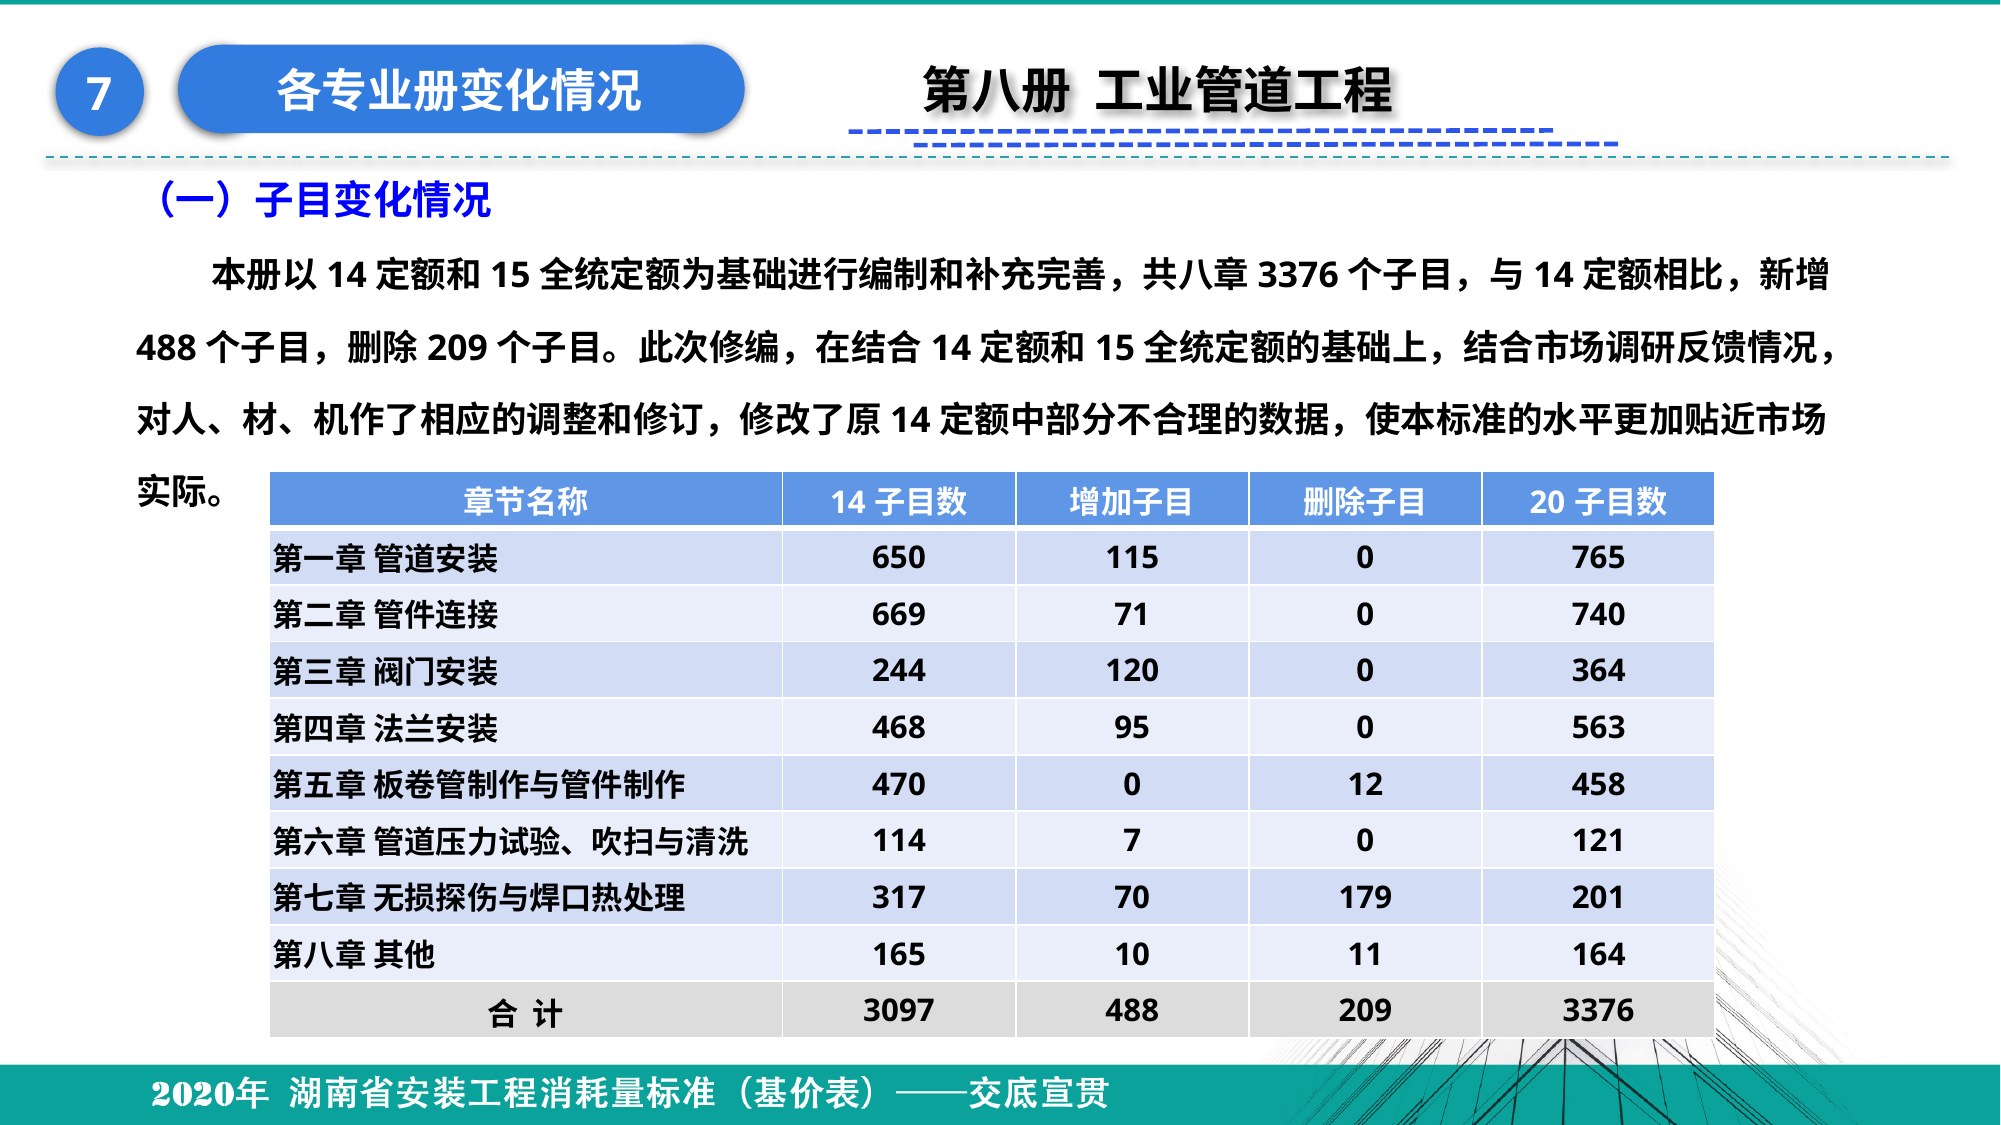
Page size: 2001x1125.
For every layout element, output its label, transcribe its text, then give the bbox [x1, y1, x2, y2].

table_cell 563 [1483, 699, 1714, 754]
table_cell 470 [783, 756, 1015, 810]
table_cell 650 [783, 531, 1015, 584]
table_cell 468 [783, 699, 1015, 754]
table_cell 0 [1250, 699, 1481, 754]
table_cell 0 [1250, 812, 1481, 867]
table_header 增加子目 [1017, 472, 1248, 525]
table_cell 11 [1250, 926, 1481, 980]
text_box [45, 44, 1955, 158]
table_header 章节名称 [270, 472, 782, 525]
table_cell 209 [1250, 982, 1481, 1037]
table_header 14子目数 [783, 472, 1015, 525]
slide_number [1918, 0, 2000, 52]
table_cell 0 [1250, 531, 1481, 584]
table_cell 114 [783, 812, 1015, 867]
table_cell 12 [1250, 756, 1481, 810]
table_cell 364 [1483, 642, 1714, 697]
table_cell 669 [783, 586, 1015, 641]
table_cell 458 [1483, 756, 1714, 810]
table_cell 765 [1483, 531, 1714, 584]
text_box （一）子目变化情况 本册以14定额和15全统定额为基础进行编制和补充完善，共八章3376个子目，与14定额相比，新增488个子目，删除209个子目。此次修编，在结合14定额和15全统定额的基础上，结合市场调研反馈情况，对人、材、机作了相应的调整和修订，修改了原14定额中部分不合理的数据，使本标准的水平更加贴近市场实际。 [121, 158, 1864, 592]
table_cell 第一章 管道安装 [270, 531, 782, 584]
table_cell 115 [1017, 531, 1248, 584]
table_cell 164 [1483, 926, 1714, 980]
table_cell 第六章 管道压力试验、吹扫与清洗 [270, 812, 782, 867]
table_cell 179 [1250, 869, 1481, 924]
table_cell 3097 [783, 982, 1015, 1037]
table_cell 合 计 [270, 982, 782, 1037]
table_cell 740 [1483, 586, 1714, 641]
table_cell 201 [1483, 869, 1714, 924]
table_cell 第三章 阀门安装 [270, 642, 782, 697]
picture [0, 0, 2001, 1125]
table_header 20子目数 [1483, 472, 1714, 525]
table_cell 488 [1017, 982, 1248, 1037]
table_cell 第四章 法兰安装 [270, 699, 782, 754]
table_cell 3376 [1483, 982, 1714, 1037]
table_cell 第五章 板卷管制作与管件制作 [270, 756, 782, 810]
table_cell 317 [783, 869, 1015, 924]
table_cell 120 [1017, 642, 1248, 697]
table_cell 95 [1017, 699, 1248, 754]
table_header 删除子目 [1250, 472, 1481, 525]
table_cell 71 [1017, 586, 1248, 641]
table_cell 10 [1017, 926, 1248, 980]
table_cell 7 [1017, 812, 1248, 867]
table_cell 121 [1483, 812, 1714, 867]
table_cell 0 [1250, 586, 1481, 641]
table_cell 第八章 其他 [270, 926, 782, 980]
table_cell 244 [783, 642, 1015, 697]
table_cell 第七章 无损探伤与焊口热处理 [270, 869, 782, 924]
table_cell 第二章 管件连接 [270, 586, 782, 641]
table_cell 165 [783, 926, 1015, 980]
table_cell 70 [1017, 869, 1248, 924]
table_cell 0 [1017, 756, 1248, 810]
table_cell 0 [1250, 642, 1481, 697]
